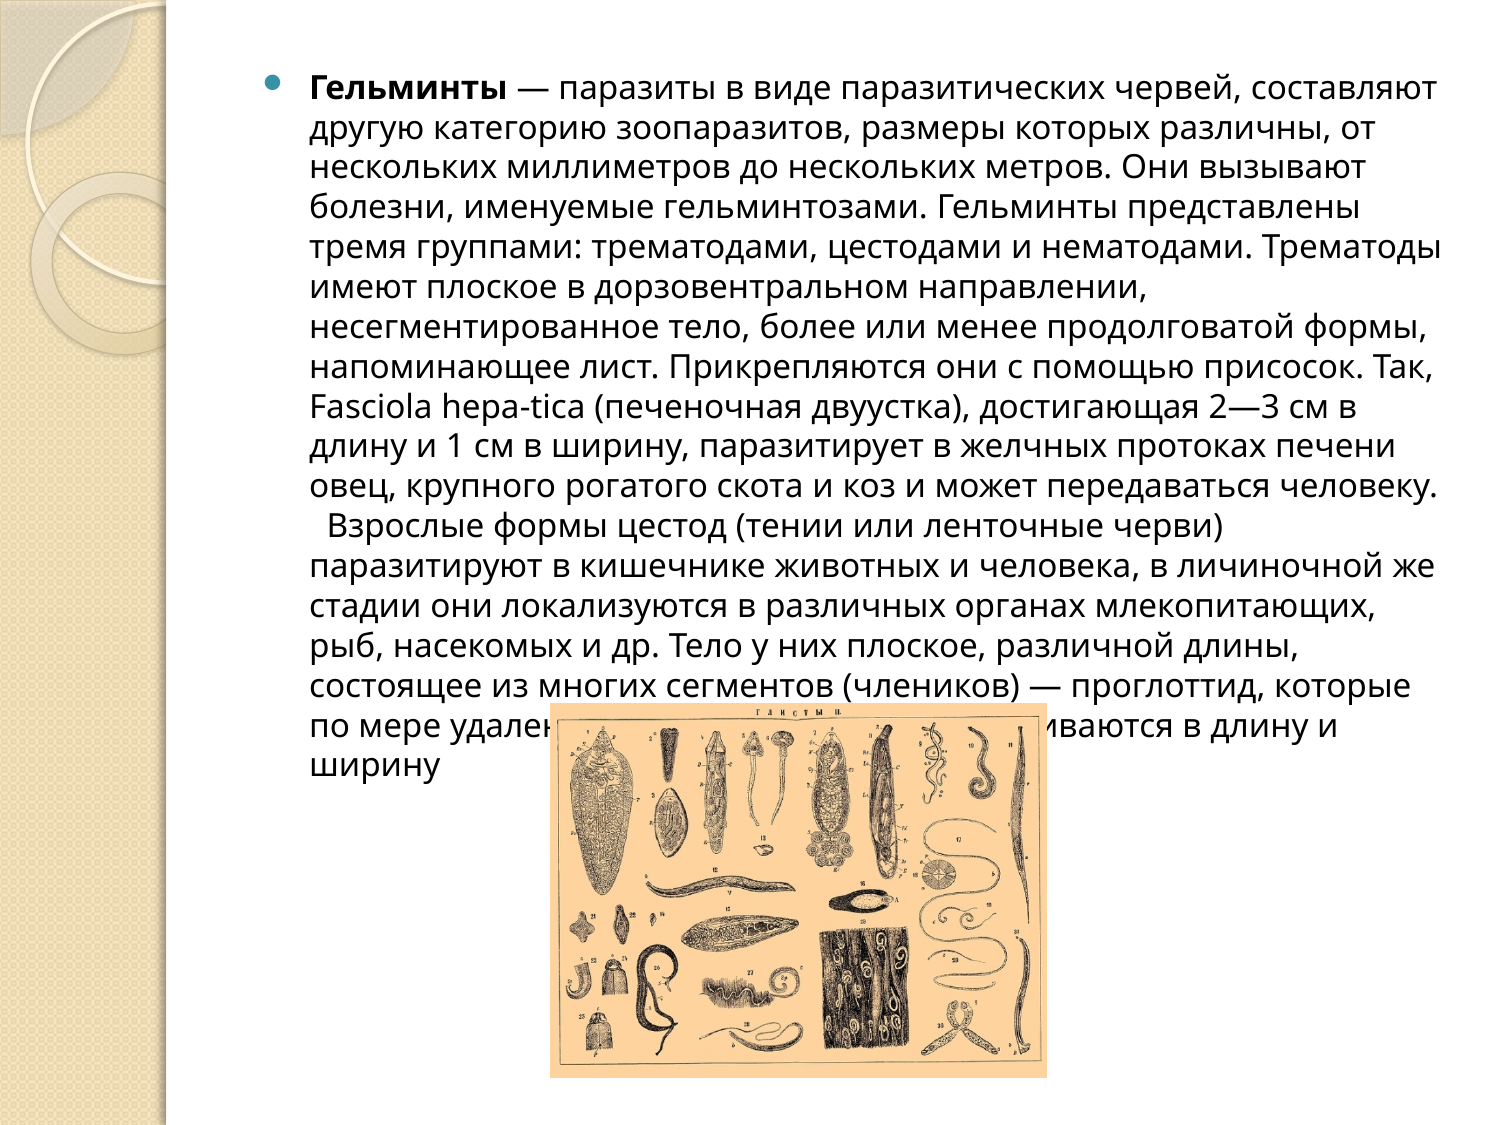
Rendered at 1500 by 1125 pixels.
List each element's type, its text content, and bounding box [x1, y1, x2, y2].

picture [550, 702, 1047, 1079]
list Гельминты — паразиты в виде паразитических червей, составляют другую категорию зоопаразитов, размеры которых различны, от нескольких миллиметров до нескольких метров. Они вызывают болезни, именуемые гельминтозами. Гельминты представлены тремя группами: трематодами, цестодами и нематодами. Трематоды имеют плоское в дорзовентральном направлении, несегментированное тело, более или менее продолговатой формы, напоминающее лист. Прикрепляются они с помощью присосок. Так, Fasciola hepa-tica (печеночная двуустка), достигающая 2—3 см в длину и 1 см в ширину, паразитирует в желчных протоках печени овец, крупного рогатого скота и коз и может передаваться человеку. Взрослые формы цестод (тении или ленточные черви) паразитируют в кишечнике животных и человека, в личиночной же стадии они локализуются в различных органах млекопитающих, рыб, насекомых и др. Тело у них плоское, различной длины, состоящее из многих сегментов (члеников) — проглоттид, которые по мере удаления от головной части увеличиваются в длину и ширину [234, 58, 1465, 847]
